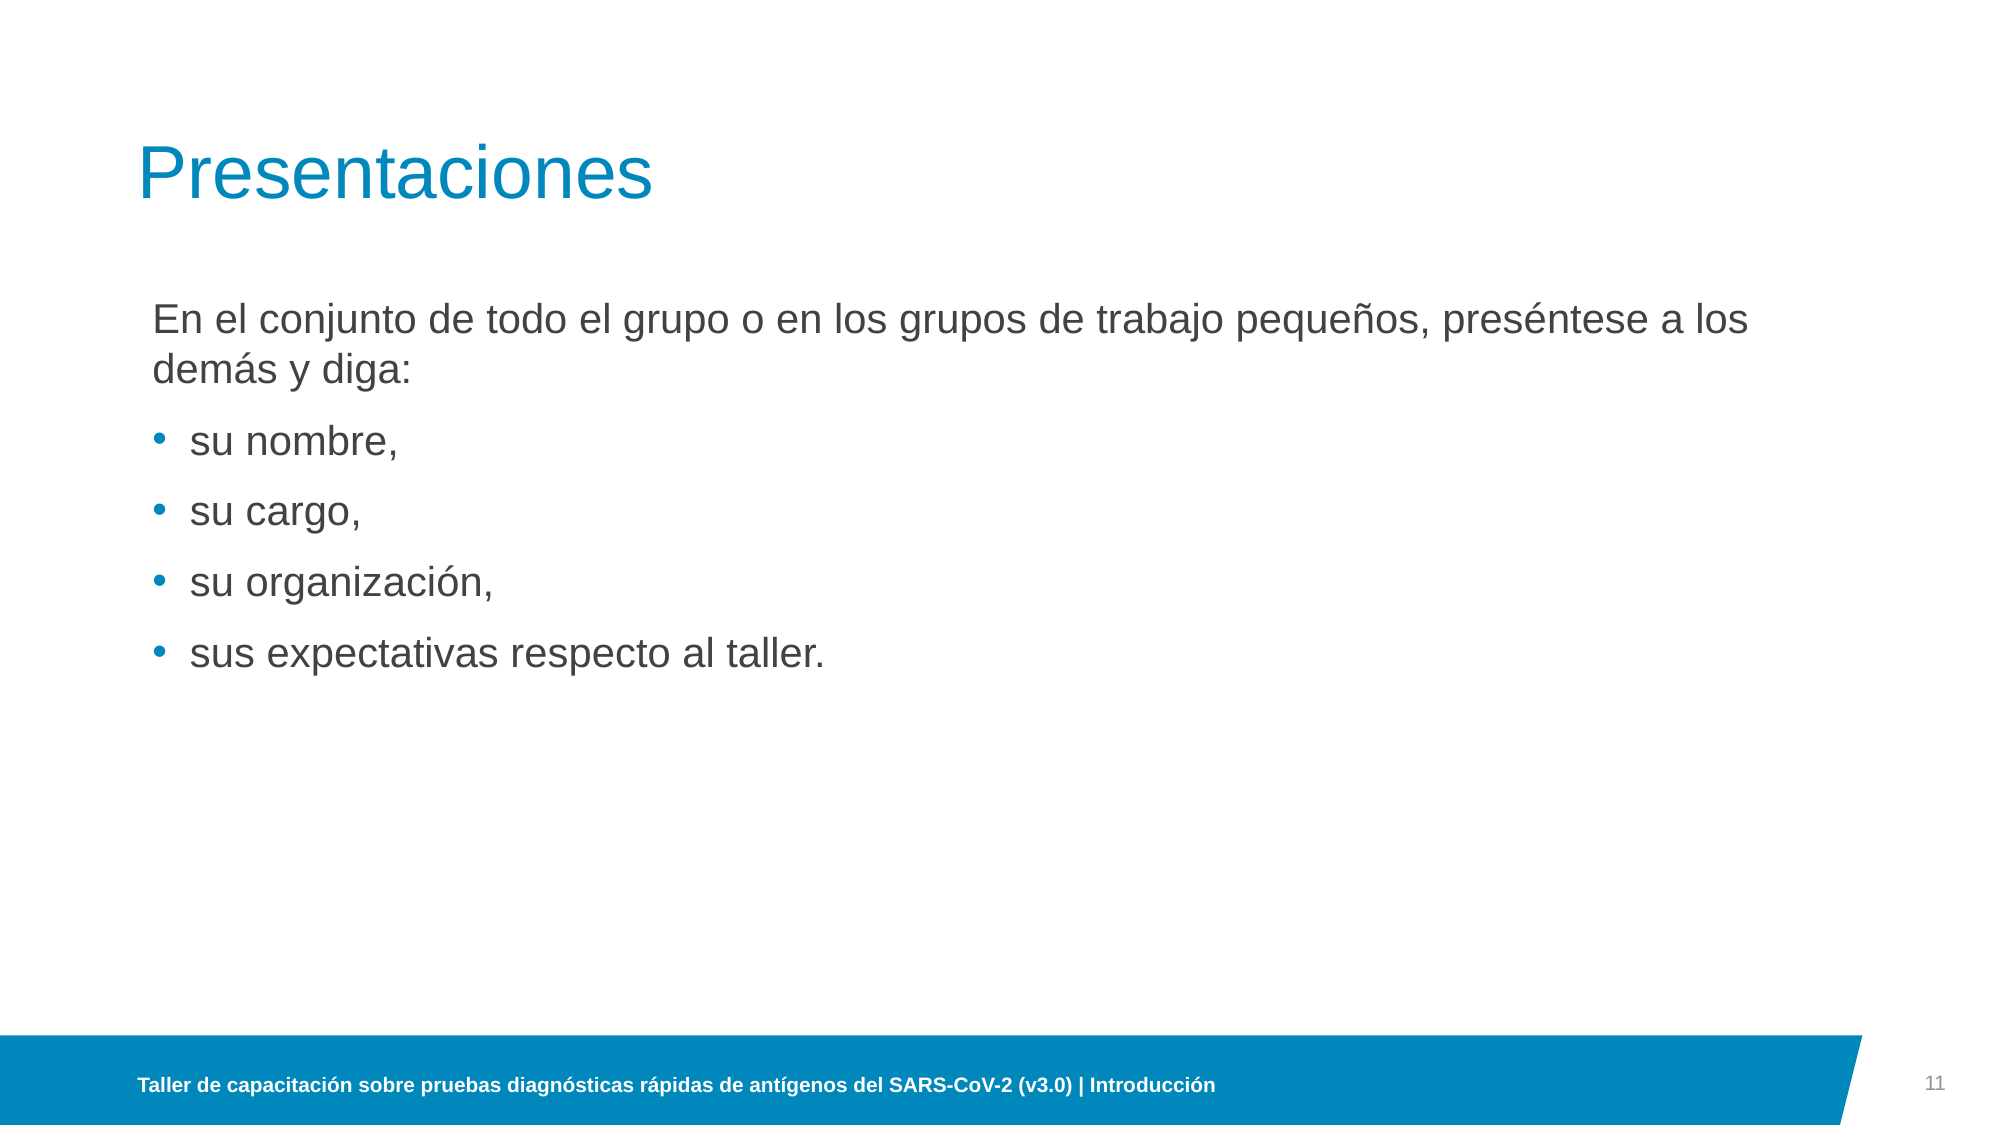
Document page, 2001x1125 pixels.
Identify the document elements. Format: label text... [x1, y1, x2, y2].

list En el conjunto de todo el grupo o en los grupos de trabajo pequeños, preséntese a los demás y diga: su nombre, su cargo, su organización, sus expectativas respecto al taller. [137, 284, 1863, 1014]
slide_number 11 [1862, 1035, 1947, 1125]
title Presentaciones [137, 59, 1863, 215]
footer Taller de capacitación sobre pruebas diagnósticas rápidas de antígenos del SARS-CoV-2 (v3.0) | Introducción [137, 1042, 1338, 1125]
